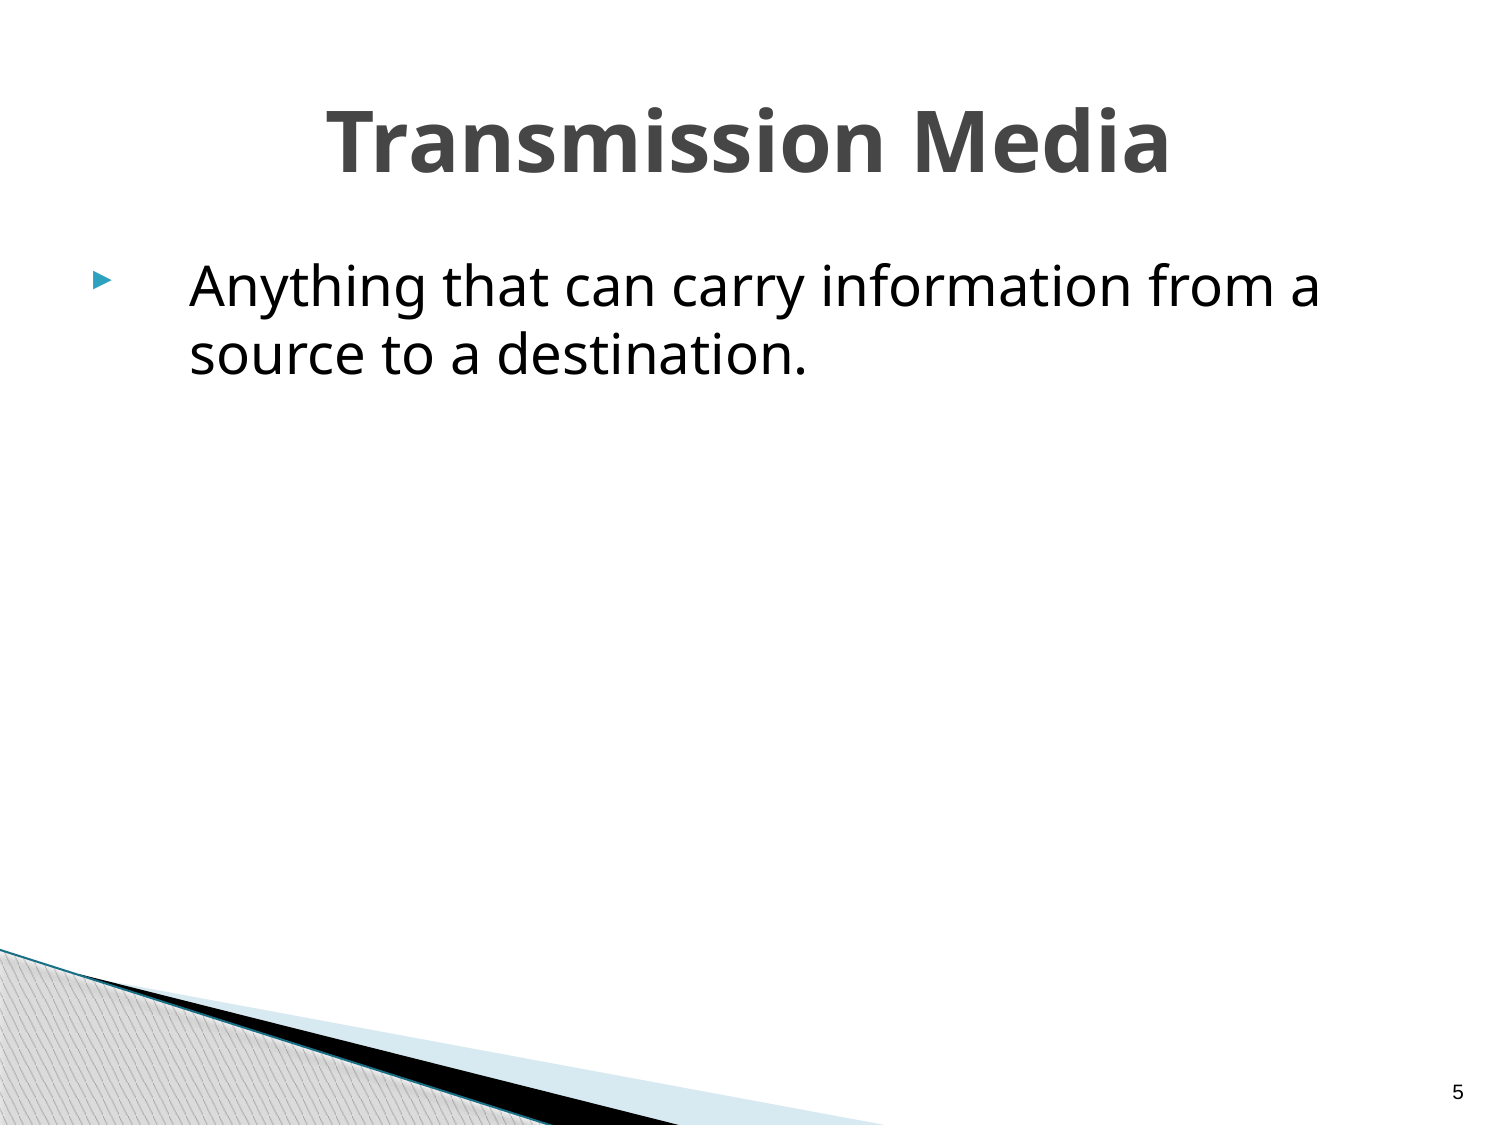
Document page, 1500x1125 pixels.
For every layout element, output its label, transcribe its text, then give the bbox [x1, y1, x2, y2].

title Transmission Media [75, 45, 1425, 233]
slide_number 5 [1418, 1051, 1479, 1112]
list Anything that can carry information from a source to a destination. [75, 243, 1425, 986]
